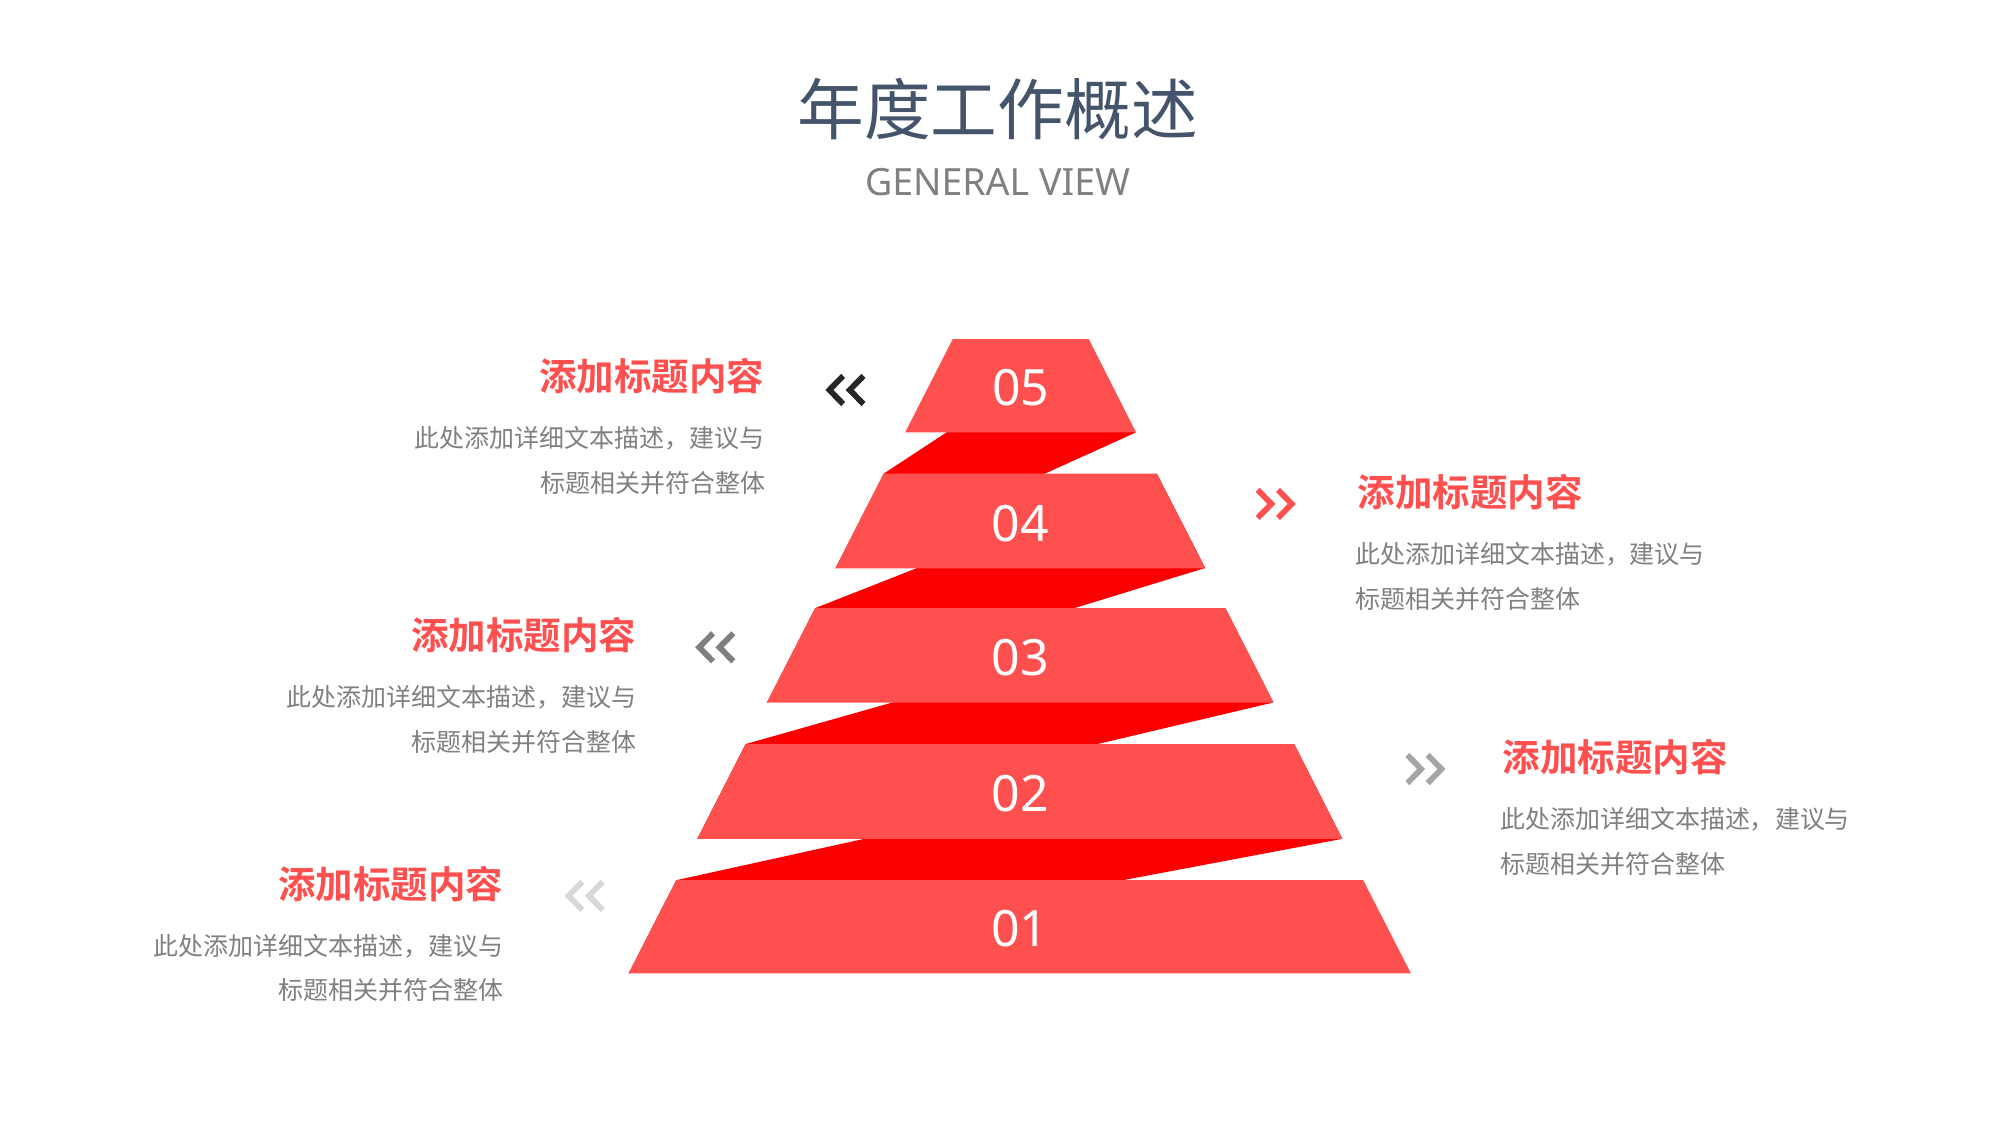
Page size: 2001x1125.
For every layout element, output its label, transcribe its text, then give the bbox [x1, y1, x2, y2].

text_box [845, 373, 866, 407]
text_box 添加标题内容 [1488, 726, 1743, 781]
text_box 此处添加详细文本描述，建议与标题相关并符合整体 [132, 907, 519, 1013]
text_box 03 [766, 608, 1274, 703]
text_box 添加标题内容 [263, 853, 518, 907]
text_box 添加标题内容 [524, 345, 780, 400]
text_box [1276, 487, 1296, 521]
text_box [745, 703, 1272, 744]
text_box [695, 631, 715, 664]
text_box [884, 433, 1135, 473]
text_box 此处添加详细文本描述，建议与标题相关并符合整体 [1485, 781, 1872, 886]
text_box 此处添加详细文本描述，建议与标题相关并符合整体 [393, 400, 780, 505]
text_box [584, 879, 605, 912]
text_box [758, 60, 1238, 212]
text_box 02 [697, 744, 1343, 839]
text_box [715, 631, 736, 664]
text_box 添加标题内容 [396, 604, 651, 659]
text_box 添加标题内容 [1342, 461, 1598, 516]
text_box 04 [835, 473, 1206, 569]
text_box [1425, 752, 1446, 786]
text_box [1255, 487, 1276, 521]
text_box 此处添加详细文本描述，建议与标题相关并符合整体 [1340, 516, 1727, 621]
text_box 01 [628, 880, 1411, 974]
text_box [677, 839, 1342, 880]
text_box 05 [905, 339, 1136, 433]
text_box [1405, 752, 1426, 786]
text_box [825, 373, 846, 407]
text_box [815, 569, 1202, 608]
text_box [564, 879, 585, 912]
text_box 此处添加详细文本描述，建议与标题相关并符合整体 [265, 659, 652, 764]
